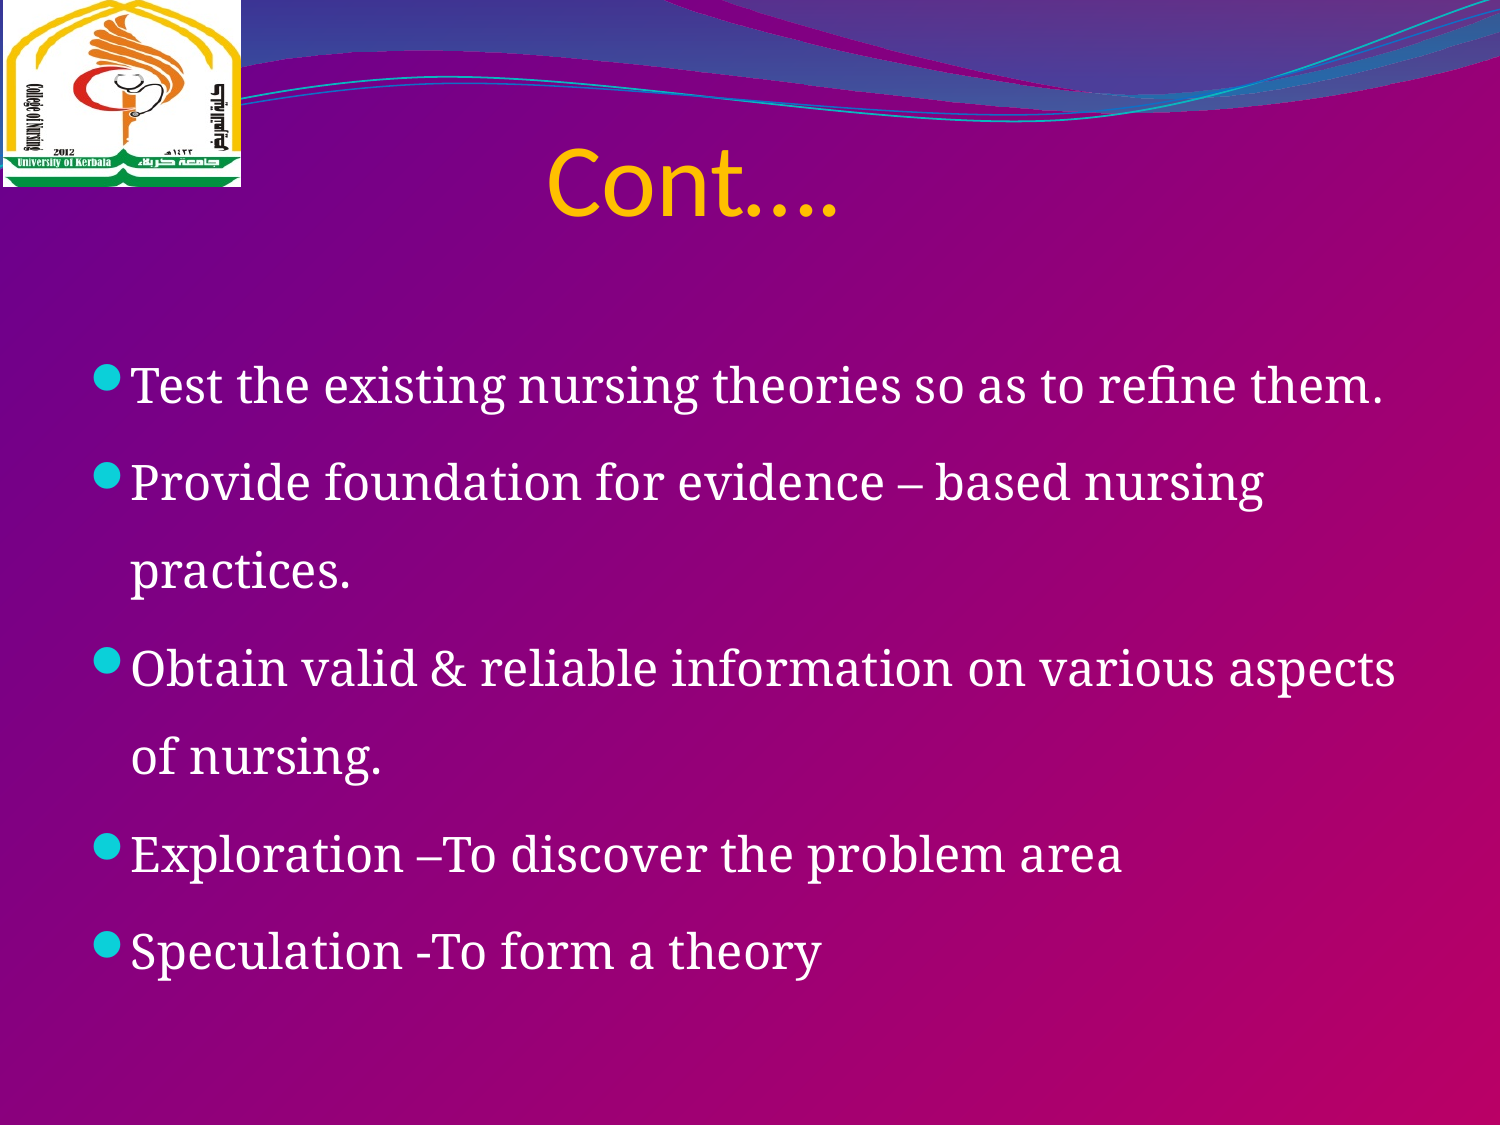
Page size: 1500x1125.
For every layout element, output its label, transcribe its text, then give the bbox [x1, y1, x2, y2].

picture [3, 0, 241, 187]
list Test the existing nursing theories so as to refine them. Provide foundation for evidence – based nursing practices. Obtain valid & reliable information on various aspects of nursing. Exploration –To discover the problem area Speculation -To form a theory [75, 317, 1425, 1038]
title Cont…. [287, 50, 1425, 238]
